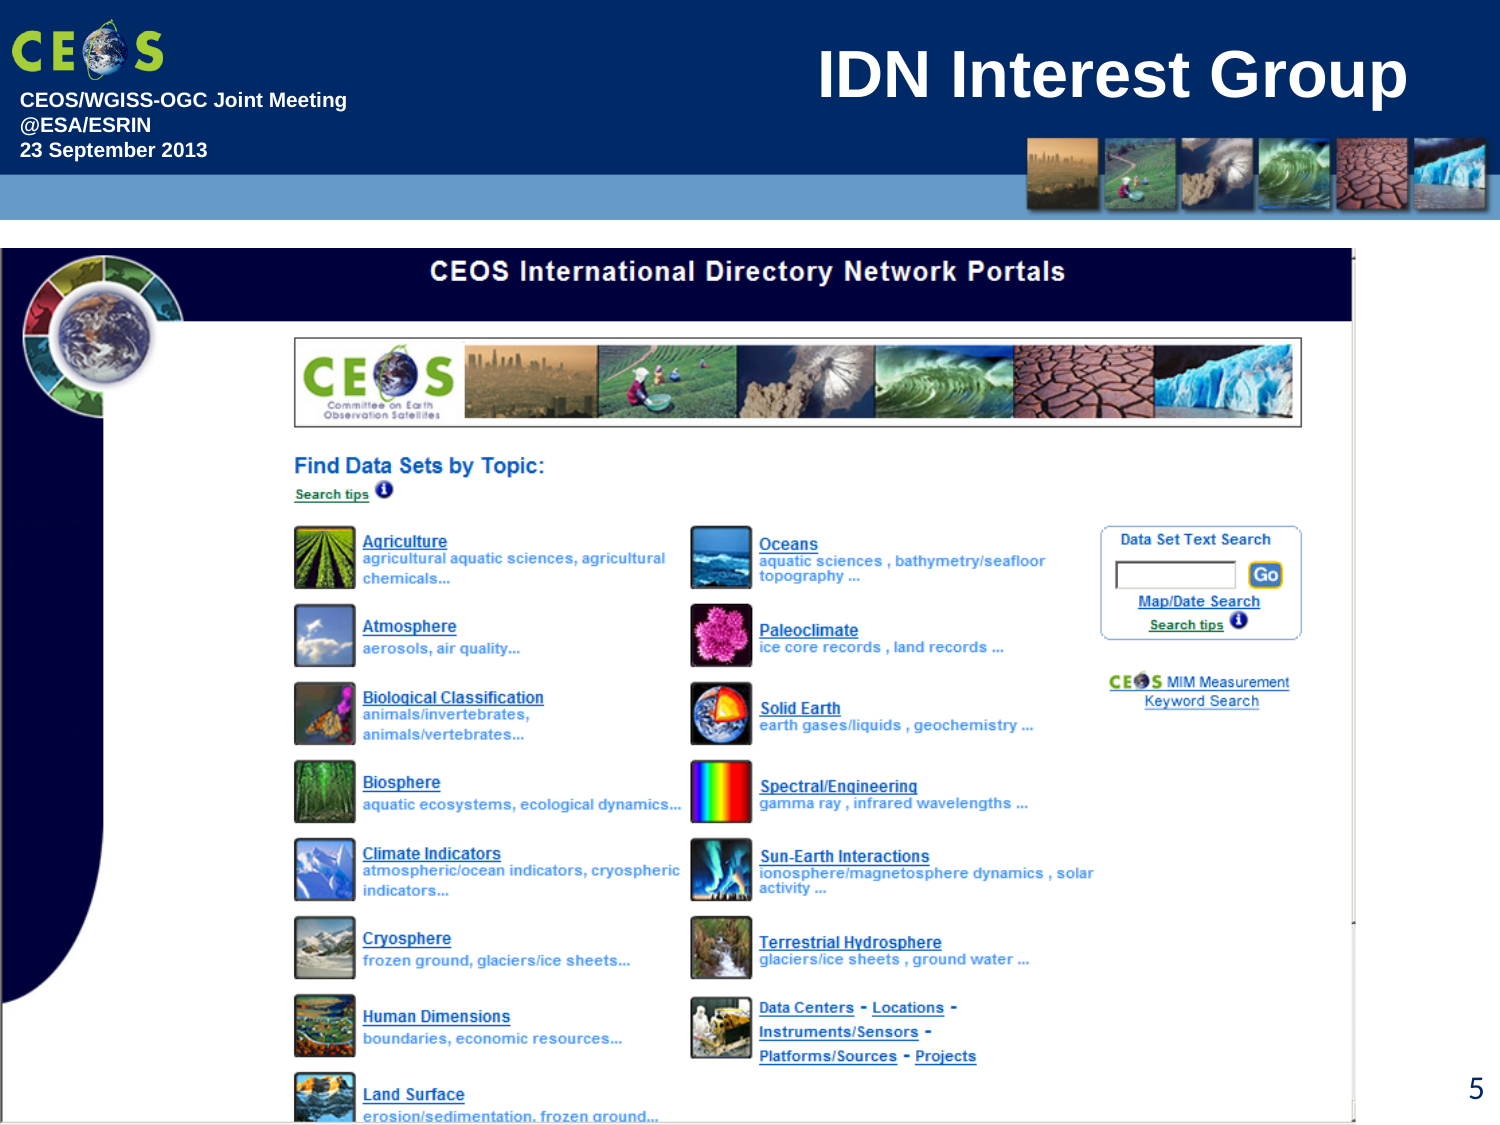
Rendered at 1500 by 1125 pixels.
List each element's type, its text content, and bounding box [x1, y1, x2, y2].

picture [0, 0, 1500, 220]
title IDN Interest Group [74, 0, 1426, 147]
slide_number 4 [1399, 1058, 1500, 1125]
picture [0, 247, 1356, 1125]
picture [127, 147, 132, 155]
